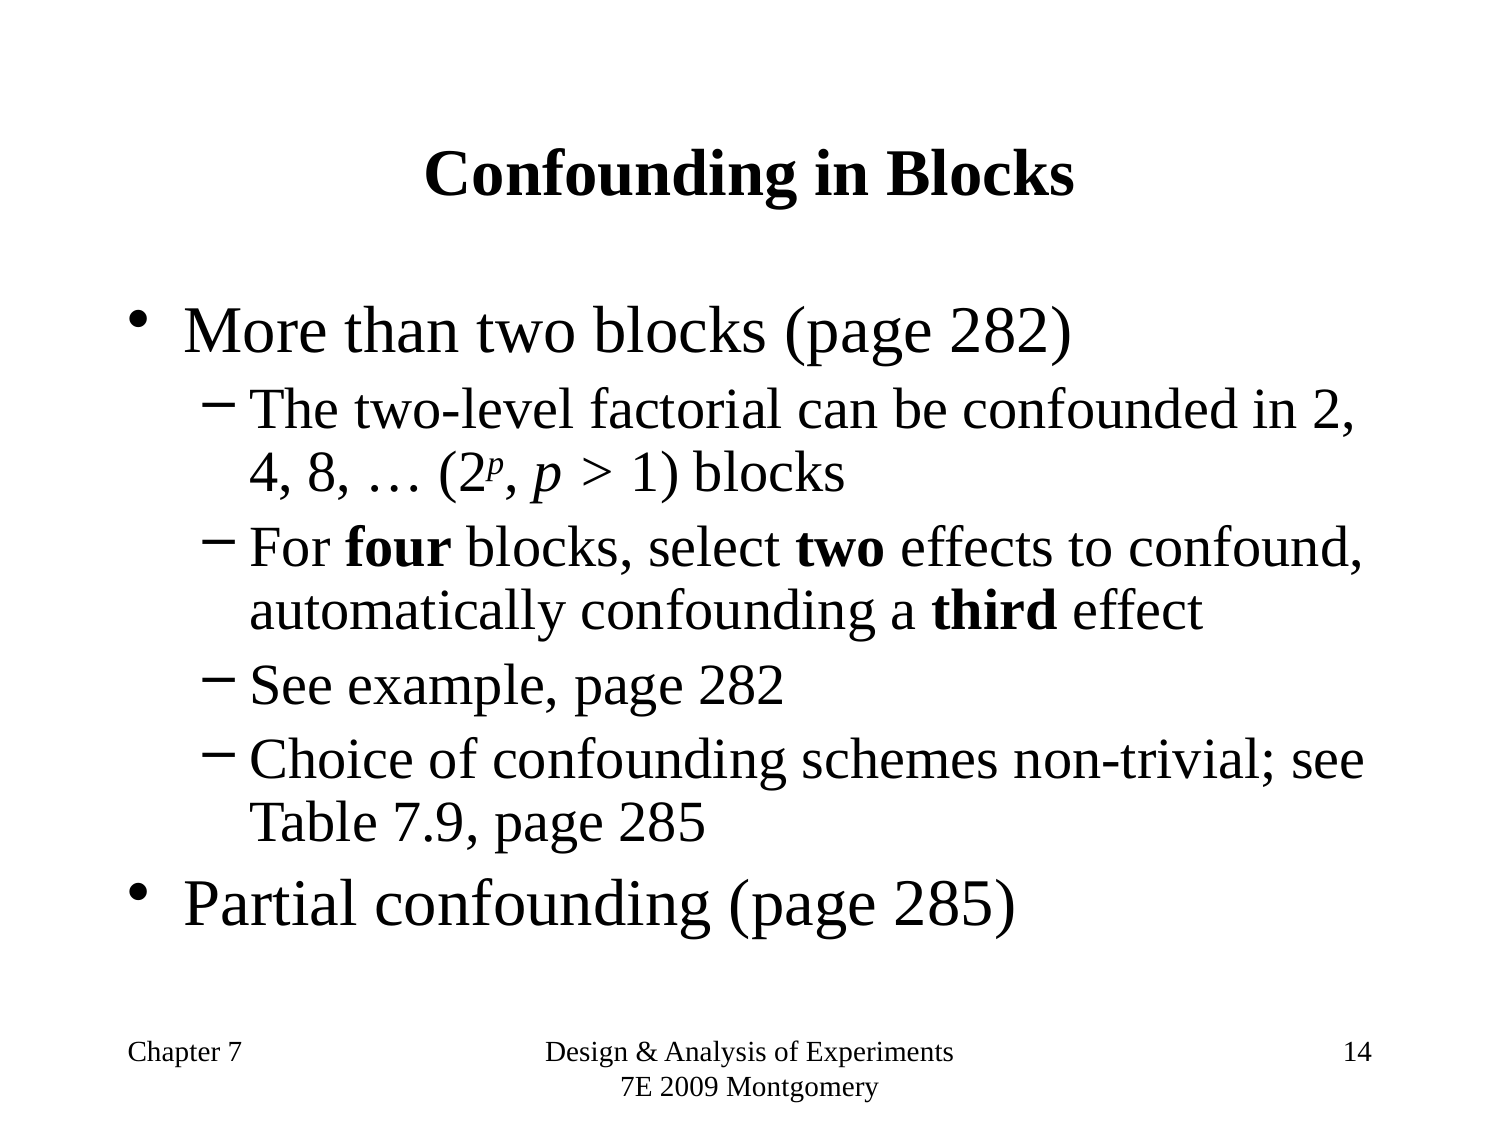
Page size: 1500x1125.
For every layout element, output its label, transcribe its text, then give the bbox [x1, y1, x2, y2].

list More than two blocks (page 282) The two-level factorial can be confounded in 2, 4, 8, … (2p, p > 1) blocks For four blocks, select two effects to confound, automatically confounding a third effect See example, page 282 Choice of confounding schemes non-trivial; see Table 7.9, page 285 Partial confounding (page 285) [112, 287, 1388, 963]
slide_number 14 [1074, 1024, 1388, 1101]
slide_number Chapter 7 [112, 1024, 426, 1101]
footer Design & Analysis of Experiments 7E 2009 Montgomery [512, 1024, 988, 1101]
title Confounding in Blocks [112, 74, 1388, 263]
